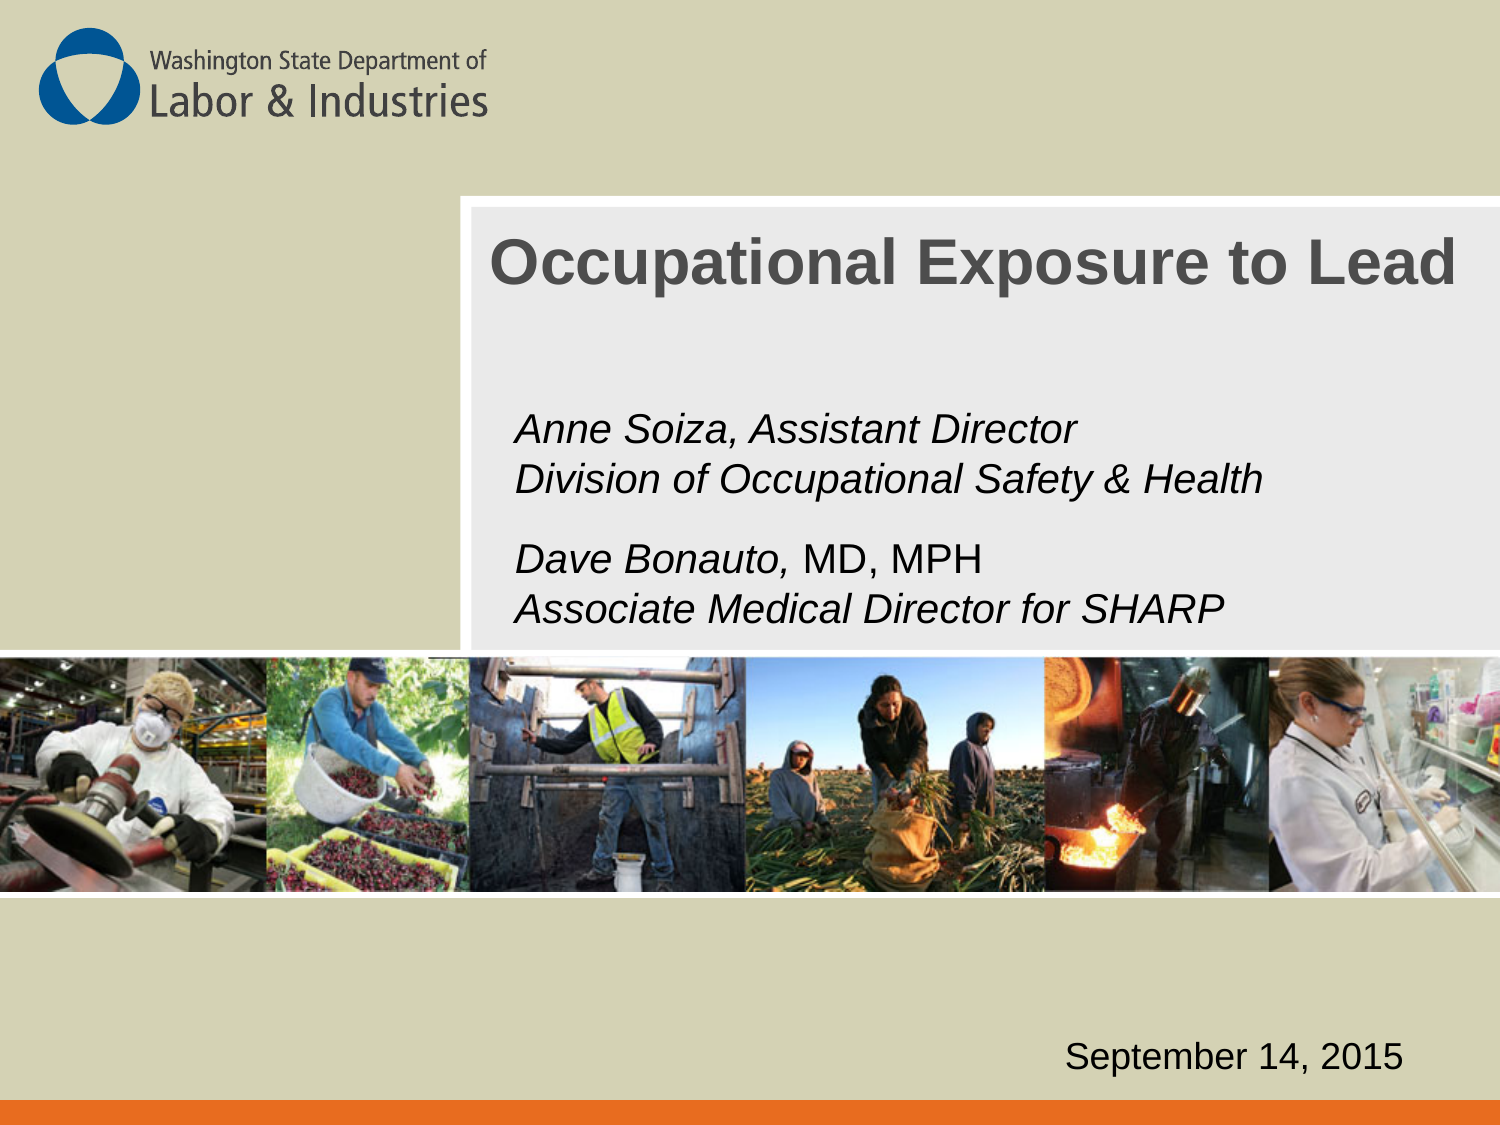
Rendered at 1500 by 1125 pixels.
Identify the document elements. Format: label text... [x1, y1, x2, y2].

text_box Anne Soiza, Assistant Director Division of Occupational Safety & Health Dave Bonauto, MD, MPH Associate Medical Director for SHARP [499, 394, 1413, 640]
text_box September 14, 2015 [1050, 1024, 1450, 1085]
picture [0, 656, 1500, 892]
title Occupational Exposure to Lead [474, 212, 1475, 500]
